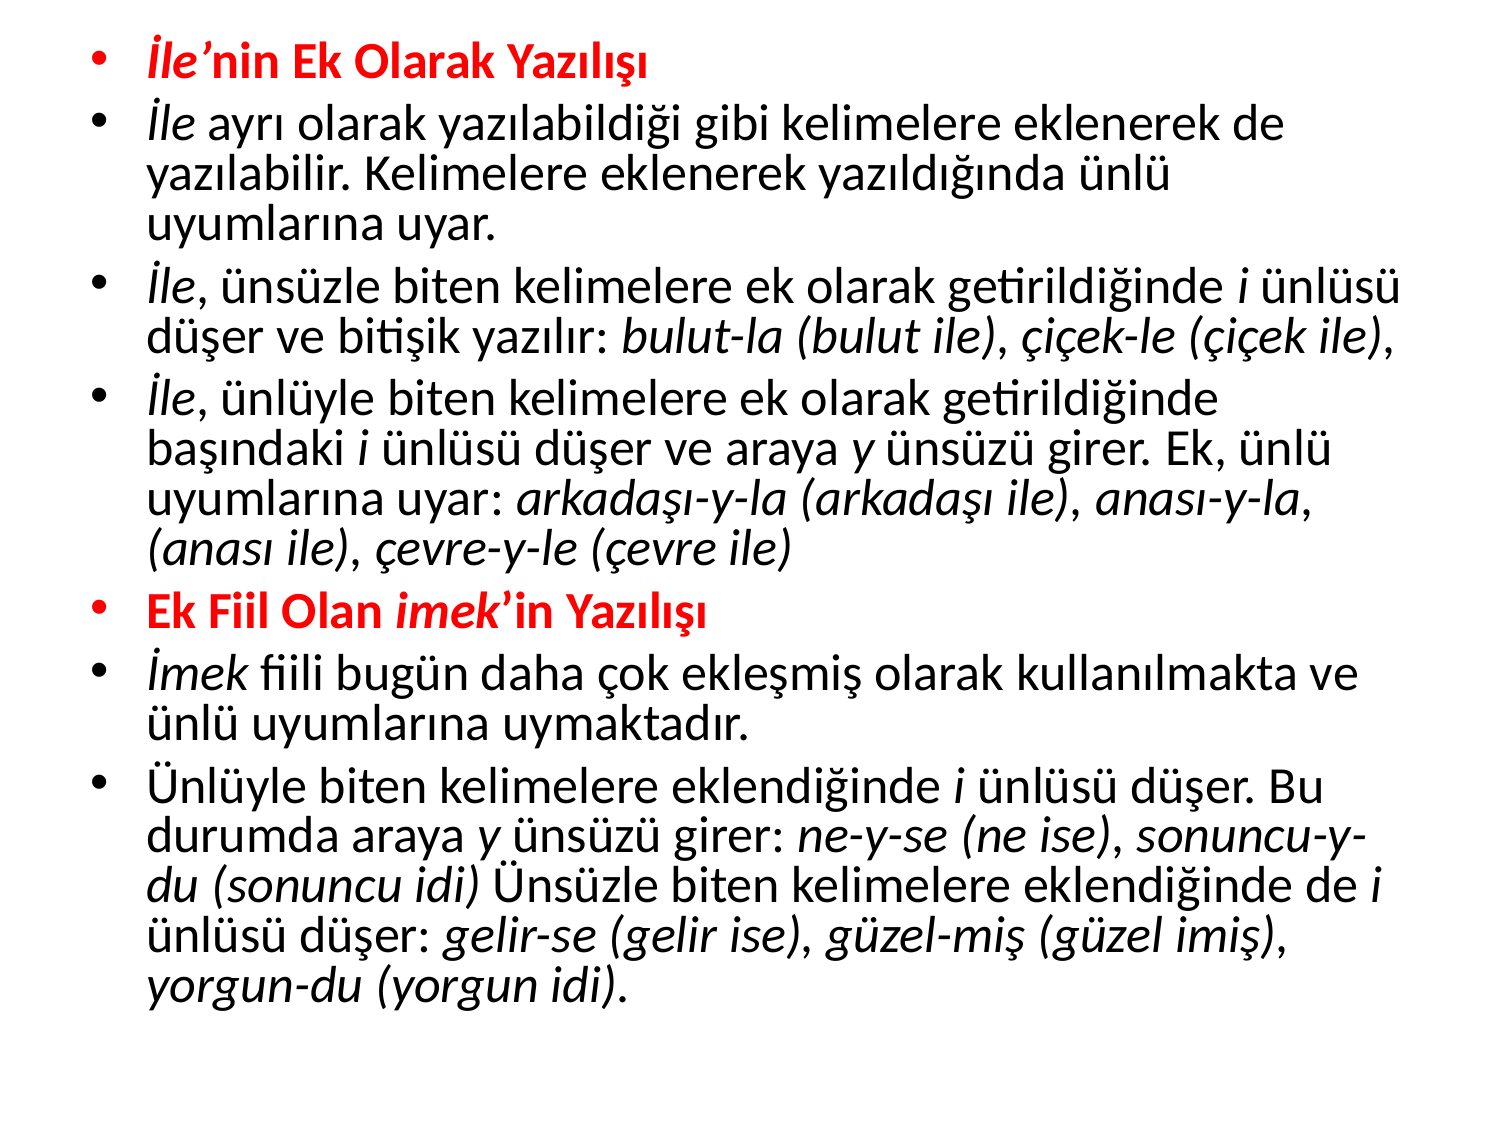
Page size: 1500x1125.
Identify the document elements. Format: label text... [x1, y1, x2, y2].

list İle’nin Ek Olarak Yazılışı İle ayrı olarak yazılabildiği gibi kelimelere eklenerek de yazılabilir. Kelimelere eklenerek yazıldığında ünlü uyumlarına uyar. İle, ünsüzle biten kelimelere ek olarak getirildiğinde i ünlüsü düşer ve bitişik yazılır: bulut-la (bulut ile), çiçek-le (çiçek ile), İle, ünlüyle biten kelimelere ek olarak getirildiğinde başındaki i ünlüsü düşer ve araya y ünsüzü girer. Ek, ünlü uyumlarına uyar: arkadaşı-y-la (arkadaşı ile), anası-y-la, (anası ile), çevre-y-le (çevre ile) Ek Fiil Olan imek’in Yazılışı İmek fiili bugün daha çok ekleşmiş olarak kullanılmakta ve ünlü uyumlarına uymaktadır. Ünlüyle biten kelimelere eklendiğinde i ünlüsü düşer. Bu durumda araya y ünsüzü girer: ne-y-se (ne ise), sonuncu-y-du (sonuncu idi) Ünsüzle biten kelimelere eklendiğinde de i ünlüsü düşer: gelir-se (gelir ise), güzel-miş (güzel imiş), yorgun-du (yorgun idi). [74, 30, 1426, 1083]
